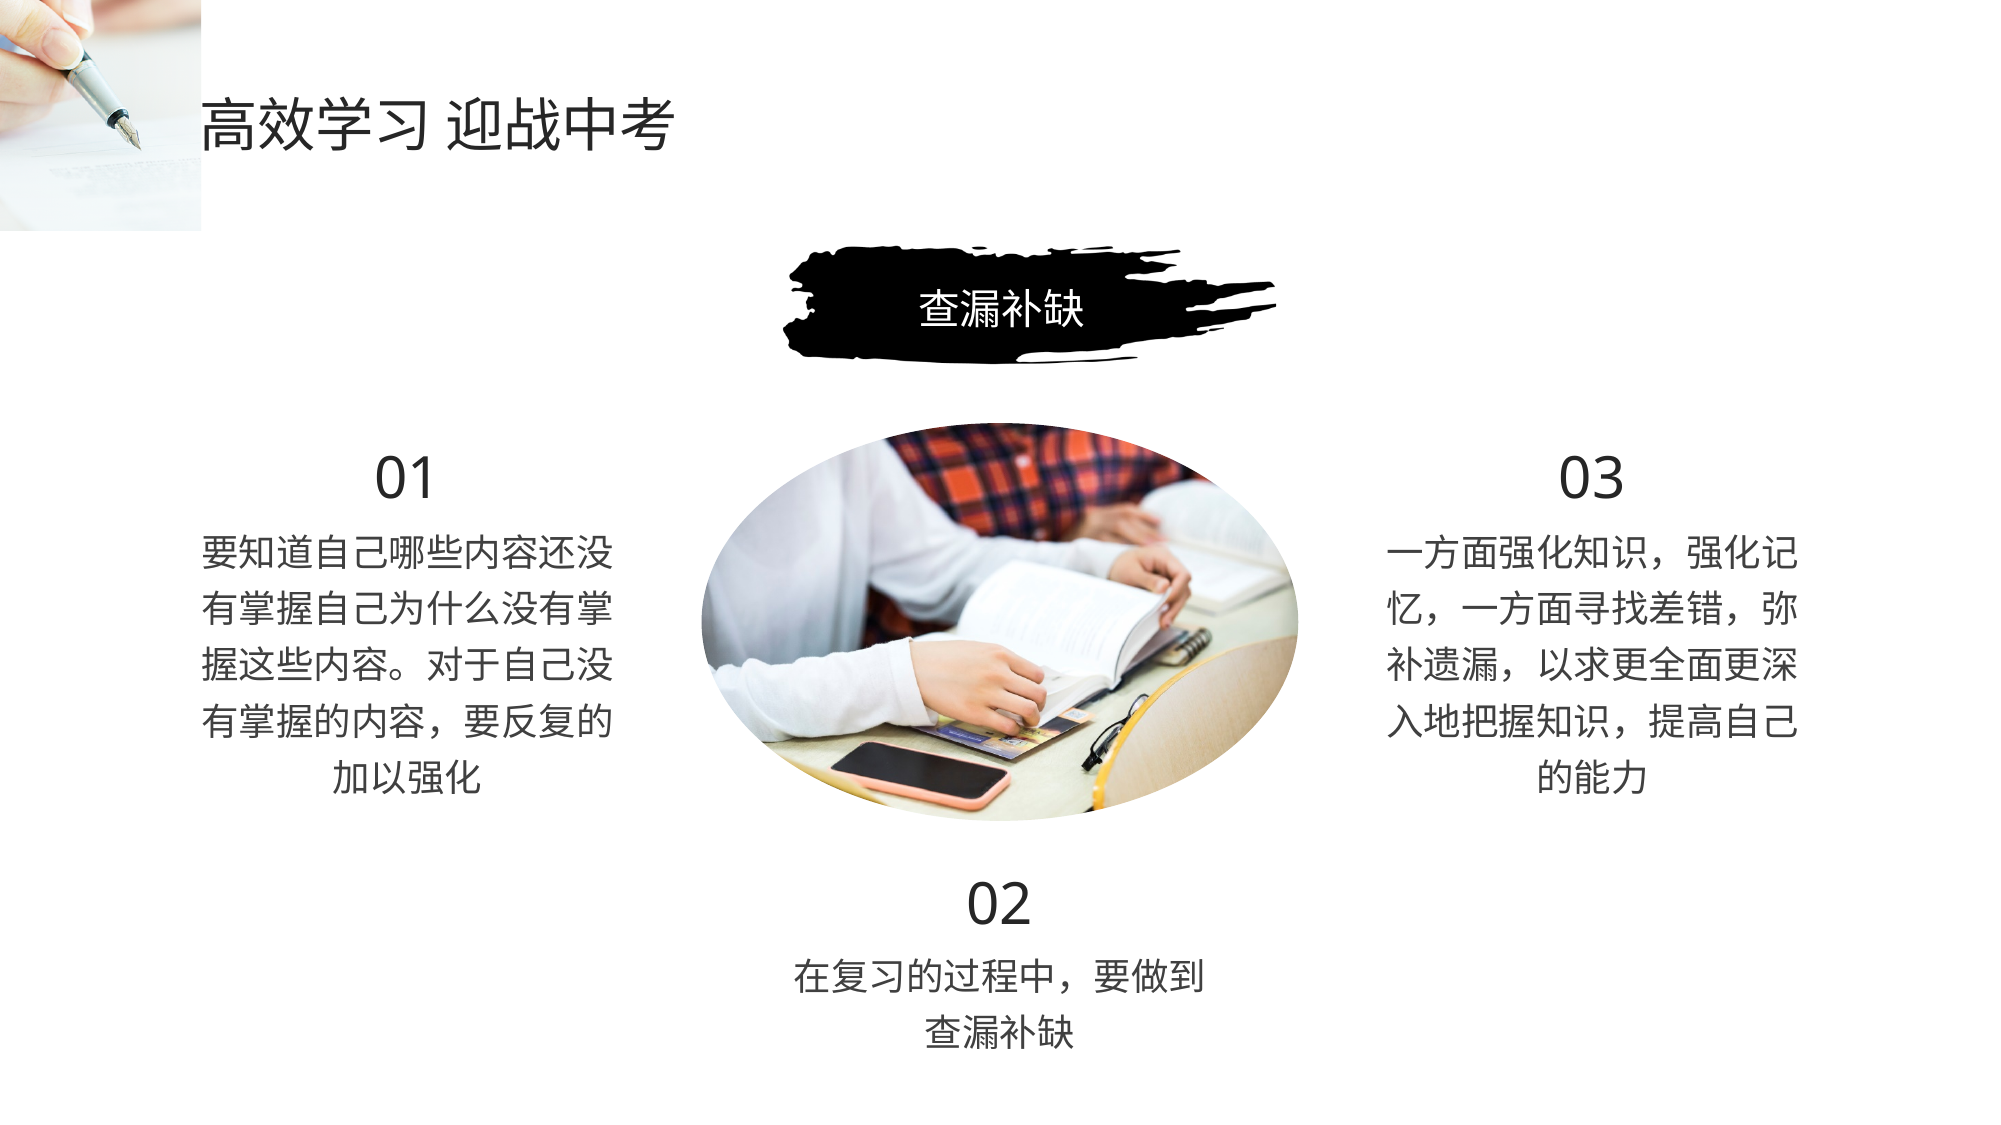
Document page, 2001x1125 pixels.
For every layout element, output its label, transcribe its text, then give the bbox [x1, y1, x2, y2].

text_box 调整心态 制定计划 [0, 0, 170, 162]
picture [0, 0, 141, 132]
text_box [180, 432, 635, 806]
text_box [775, 238, 1277, 370]
picture [701, 423, 1299, 821]
text_box 高效学习 迎战中考 [184, 80, 1185, 166]
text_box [772, 858, 1228, 1059]
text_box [1364, 432, 1820, 806]
